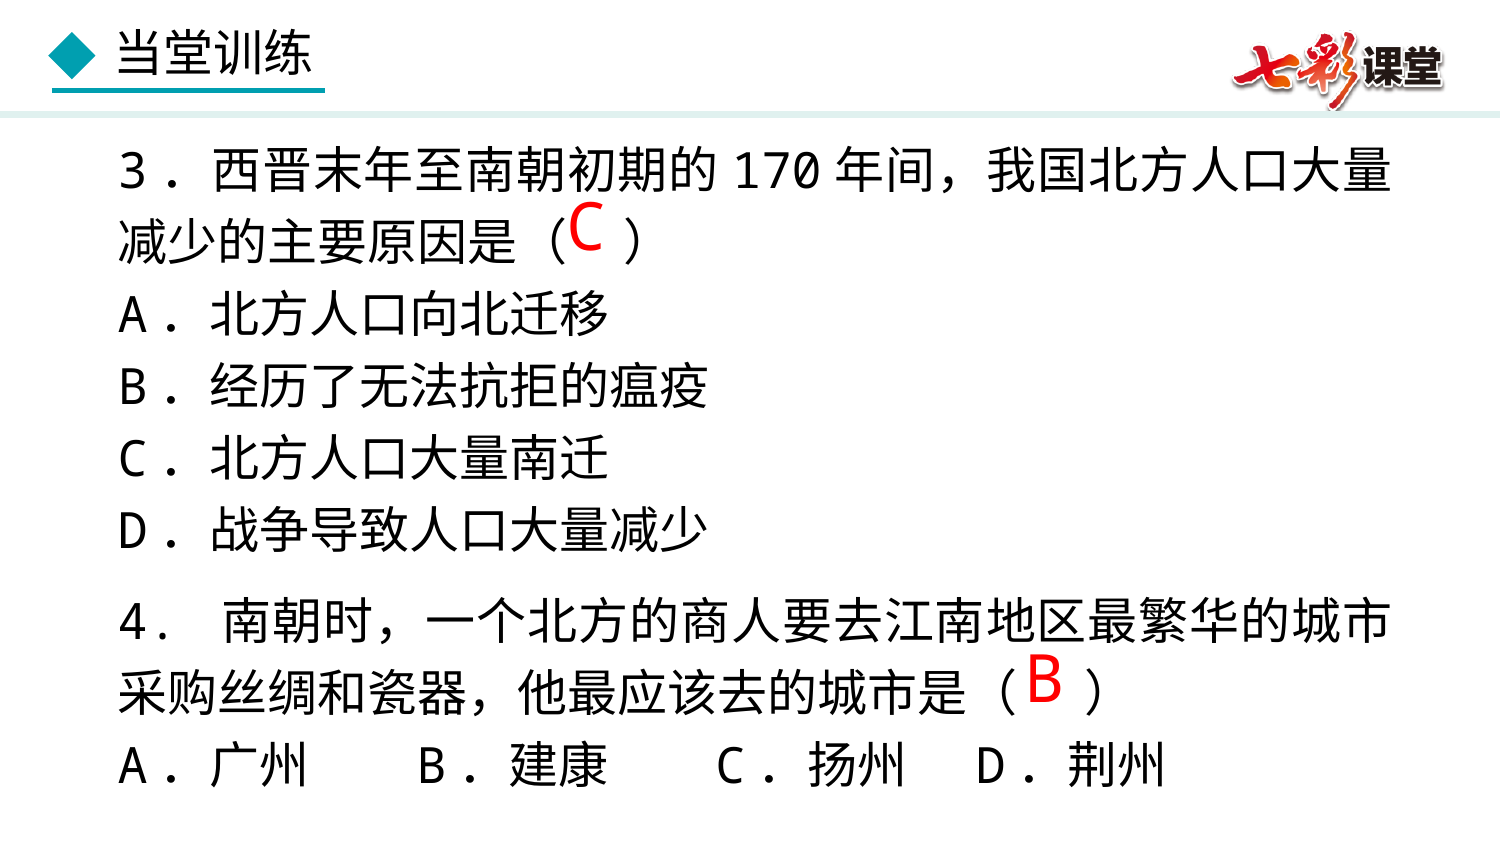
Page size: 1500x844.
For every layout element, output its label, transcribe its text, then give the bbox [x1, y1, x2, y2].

text_box 3．西晋末年至南朝初期的170年间，我国北方人口大量减少的主要原因是（ ） A．北方人口向北迁移 B．经历了无法抗拒的瘟疫 C．北方人口大量南迁 D．战争导致人口大量减少 [106, 121, 1404, 565]
text_box C [555, 178, 677, 270]
picture [1228, 26, 1449, 111]
text_box B [1013, 630, 1135, 722]
text_box 4. 南朝时，一个北方的商人要去江南地区最繁华的城市采购丝绸和瓷器，他最应该去的城市是（ ） A．广州 B．建康 C．扬州 D．荆州 [106, 572, 1404, 800]
